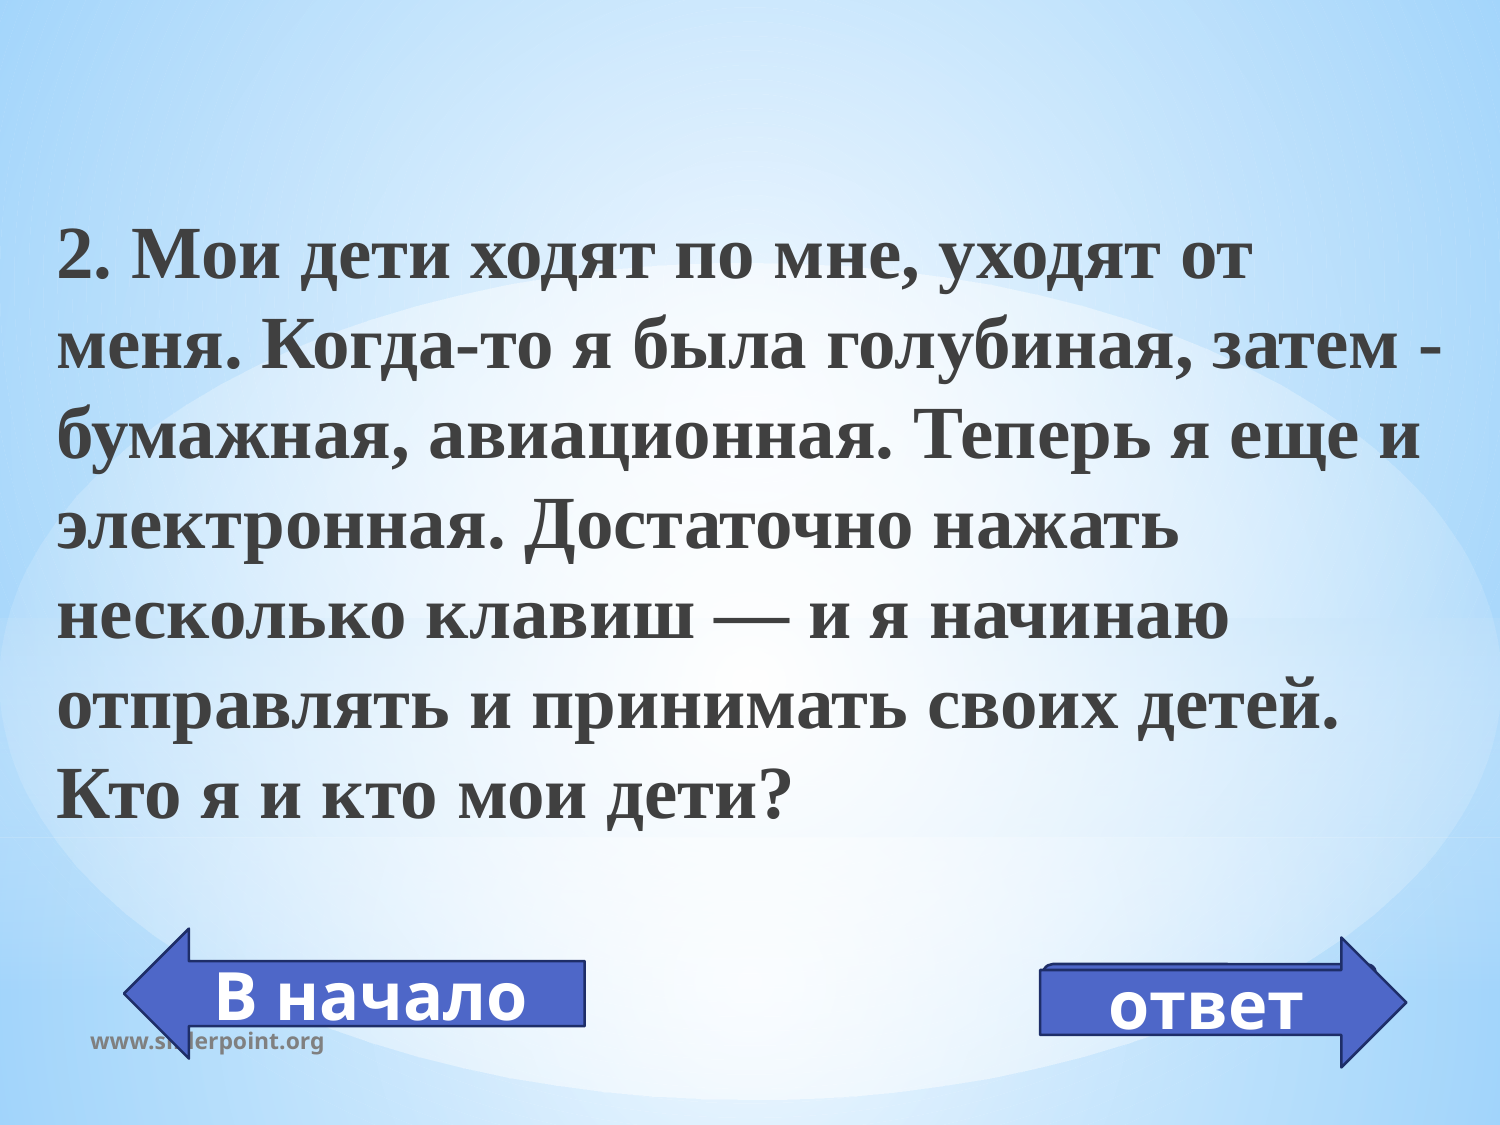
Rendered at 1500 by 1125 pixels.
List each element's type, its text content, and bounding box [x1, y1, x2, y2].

footer www.sliderpoint.org [75, 1012, 625, 1073]
text_box В начало [123, 927, 586, 1012]
list 2. Мои дети ходят по мне, уходят от меня. Когда-то я была голубиная, затем - бумажная, авиационная. Теперь я еще и электронная. Достаточно нажать несколько клавиш — и я начинаю отправлять и принимать своих детей. Кто я и кто мои дети? [41, 196, 1471, 1005]
text_box [1046, 936, 1409, 1069]
text_box ответ [1038, 968, 1048, 1037]
